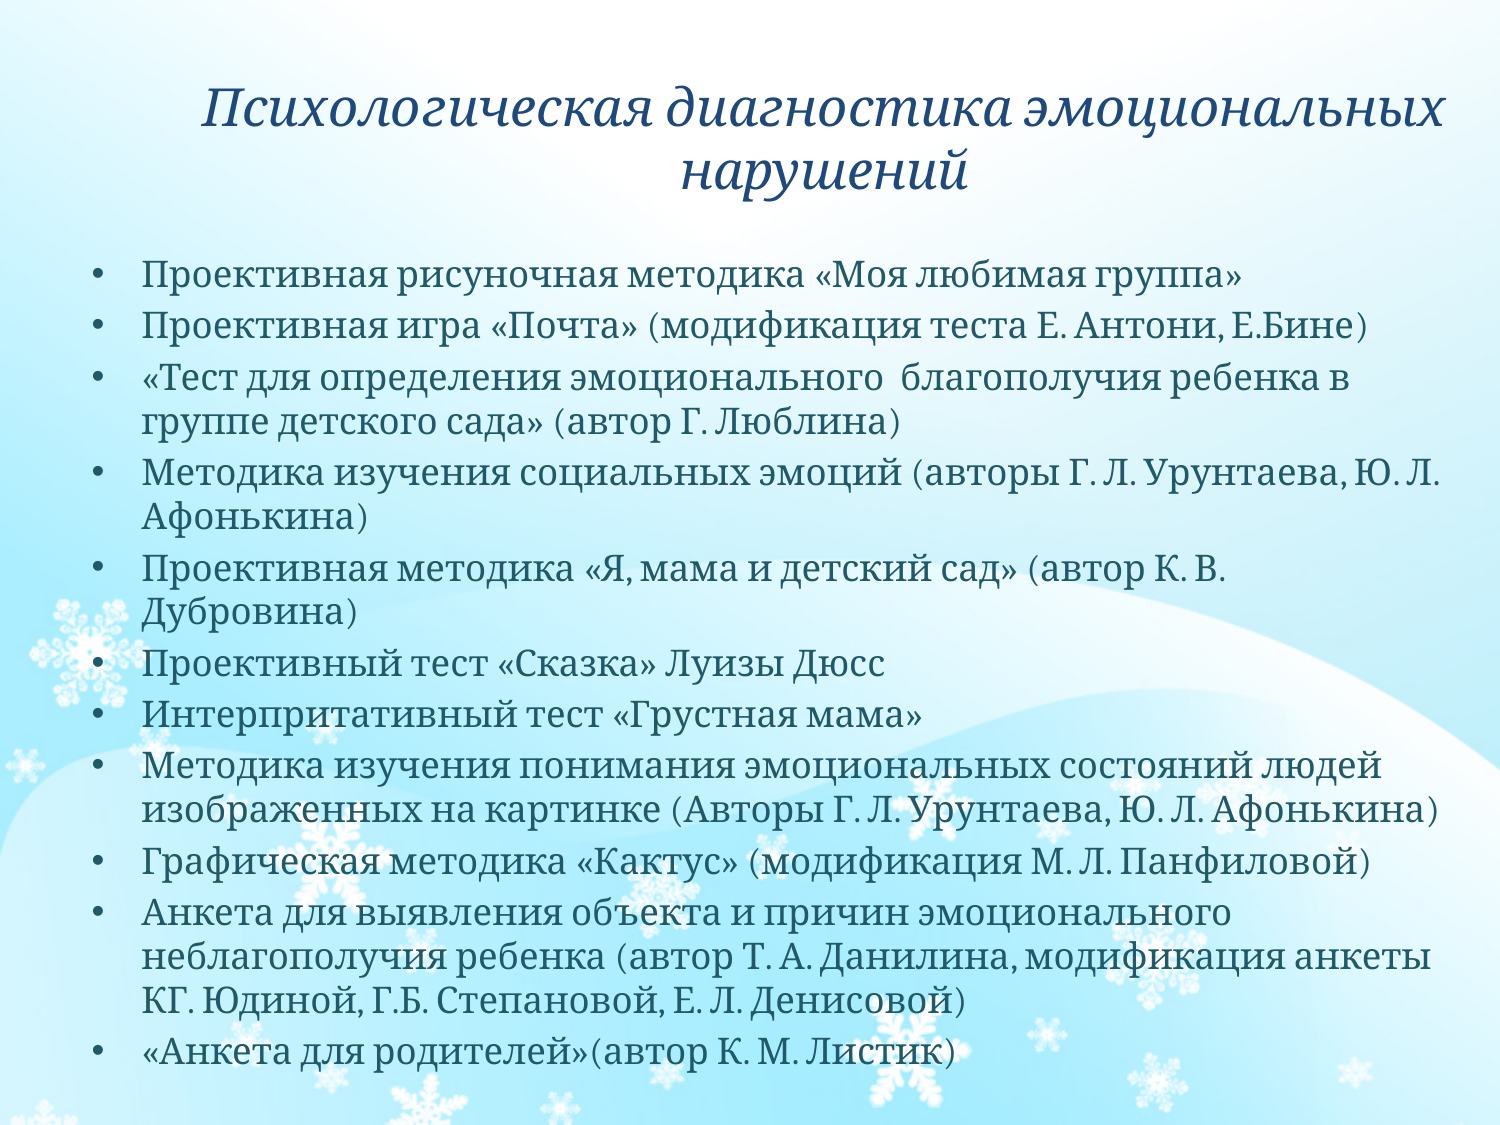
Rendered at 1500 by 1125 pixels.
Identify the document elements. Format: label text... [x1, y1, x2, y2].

title Психологическая диагностика эмоциональных нарушений [150, 66, 1500, 209]
list Проективная рисуночная методика «Моя любимая группа» Проективная игра «Почта» (модификация теста Е. Антони, Е.Бине) «Тест для определения эмоционального благополучия ребенка в группе детского сада» (автор Г. Люблина) Методика изучения социальных эмоций (авторы Г. Л. Урунтаева, Ю. Л. Афонькина) Проективная методика «Я, мама и детский сад» (автор К. В. Дубровина) Проективный тест «Сказка» Луизы Дюсс Интерпритативный тест «Грустная мама» Методика изучения понимания эмоциональных состояний людей изображенных на картинке (Авторы Г. Л. Урунтаева, Ю. Л. Афонькина) Графическая методика «Кактус» (модификация М. Л. Панфиловой) Анкета для выявления объекта и причин эмоционального неблагополучия ребенка (автор Т. А. Данилина, модификация анкеты КГ. Юдиной, Г.Б. Степановой, Е. Л. Денисовой) «Анкета для родителей»(автор К. М. Листик) [76, 243, 1459, 1083]
picture [0, 0, 1500, 1125]
